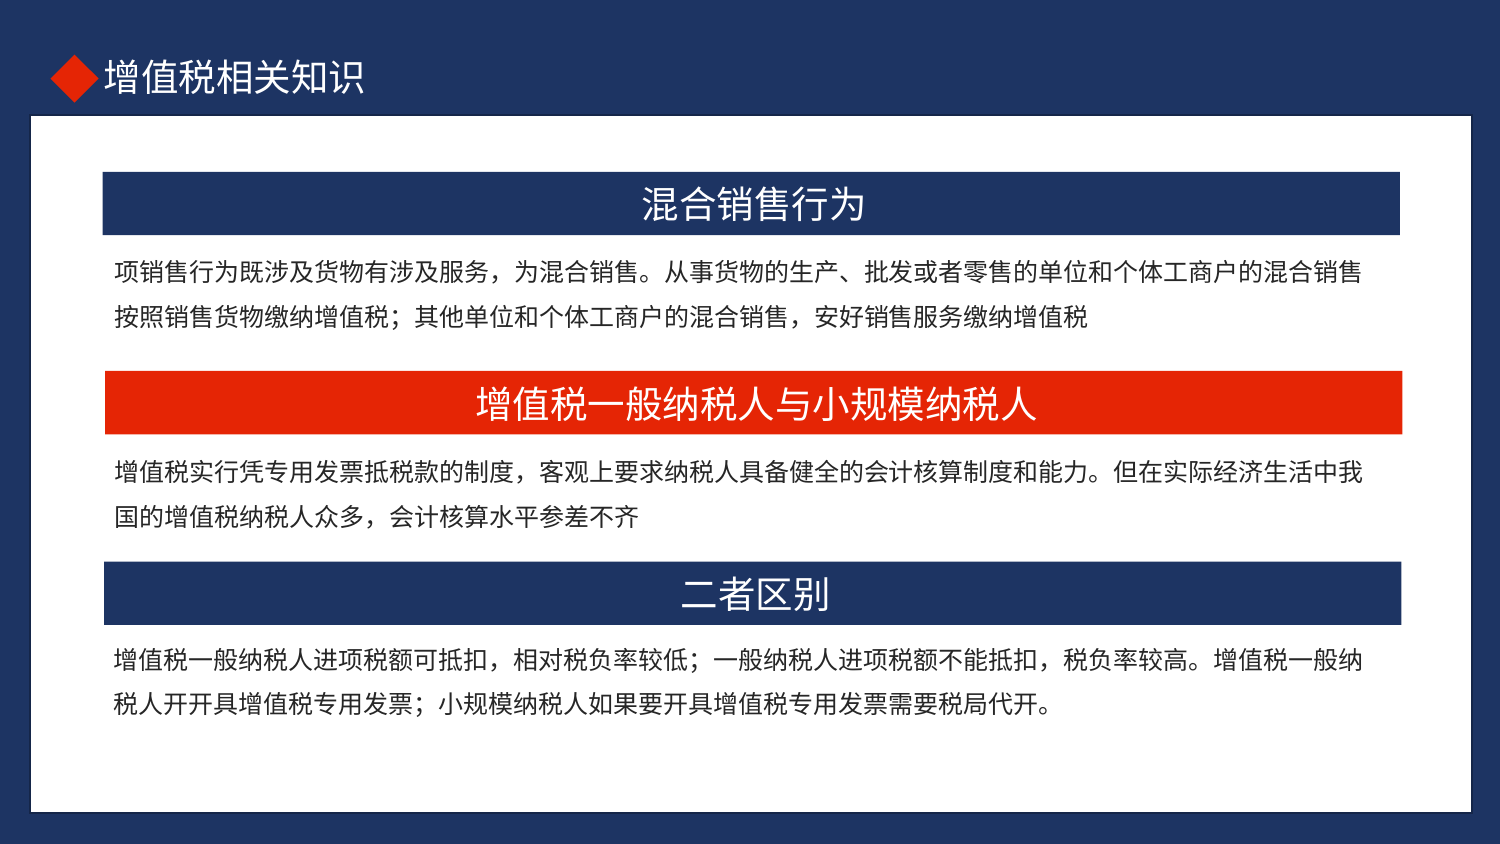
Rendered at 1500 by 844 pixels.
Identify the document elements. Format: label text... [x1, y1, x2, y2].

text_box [102, 171, 1400, 236]
text_box 增值税实行凭专用发票抵税款的制度，客观上要求纳税人具备健全的会计核算制度和能力。但在实际经济生活中我国的增值税纳税人众多，会计核算水平参差不齐 [99, 434, 1396, 539]
text_box 增值税一般纳税人进项税额可抵扣，相对税负率较低；一般纳税人进项税额不能抵扣，税负率较高。增值税一般纳税人开开具增值税专用发票；小规模纳税人如果要开具增值税专用发票需要税局代开。 [98, 621, 1395, 727]
text_box 项销售行为既涉及货物有涉及服务，为混合销售。从事货物的生产、批发或者零售的单位和个体工商户的混合销售 按照销售货物缴纳增值税；其他单位和个体工商户的混合销售，安好销售服务缴纳增值税 [99, 234, 1396, 339]
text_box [104, 561, 1402, 625]
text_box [105, 370, 1403, 435]
